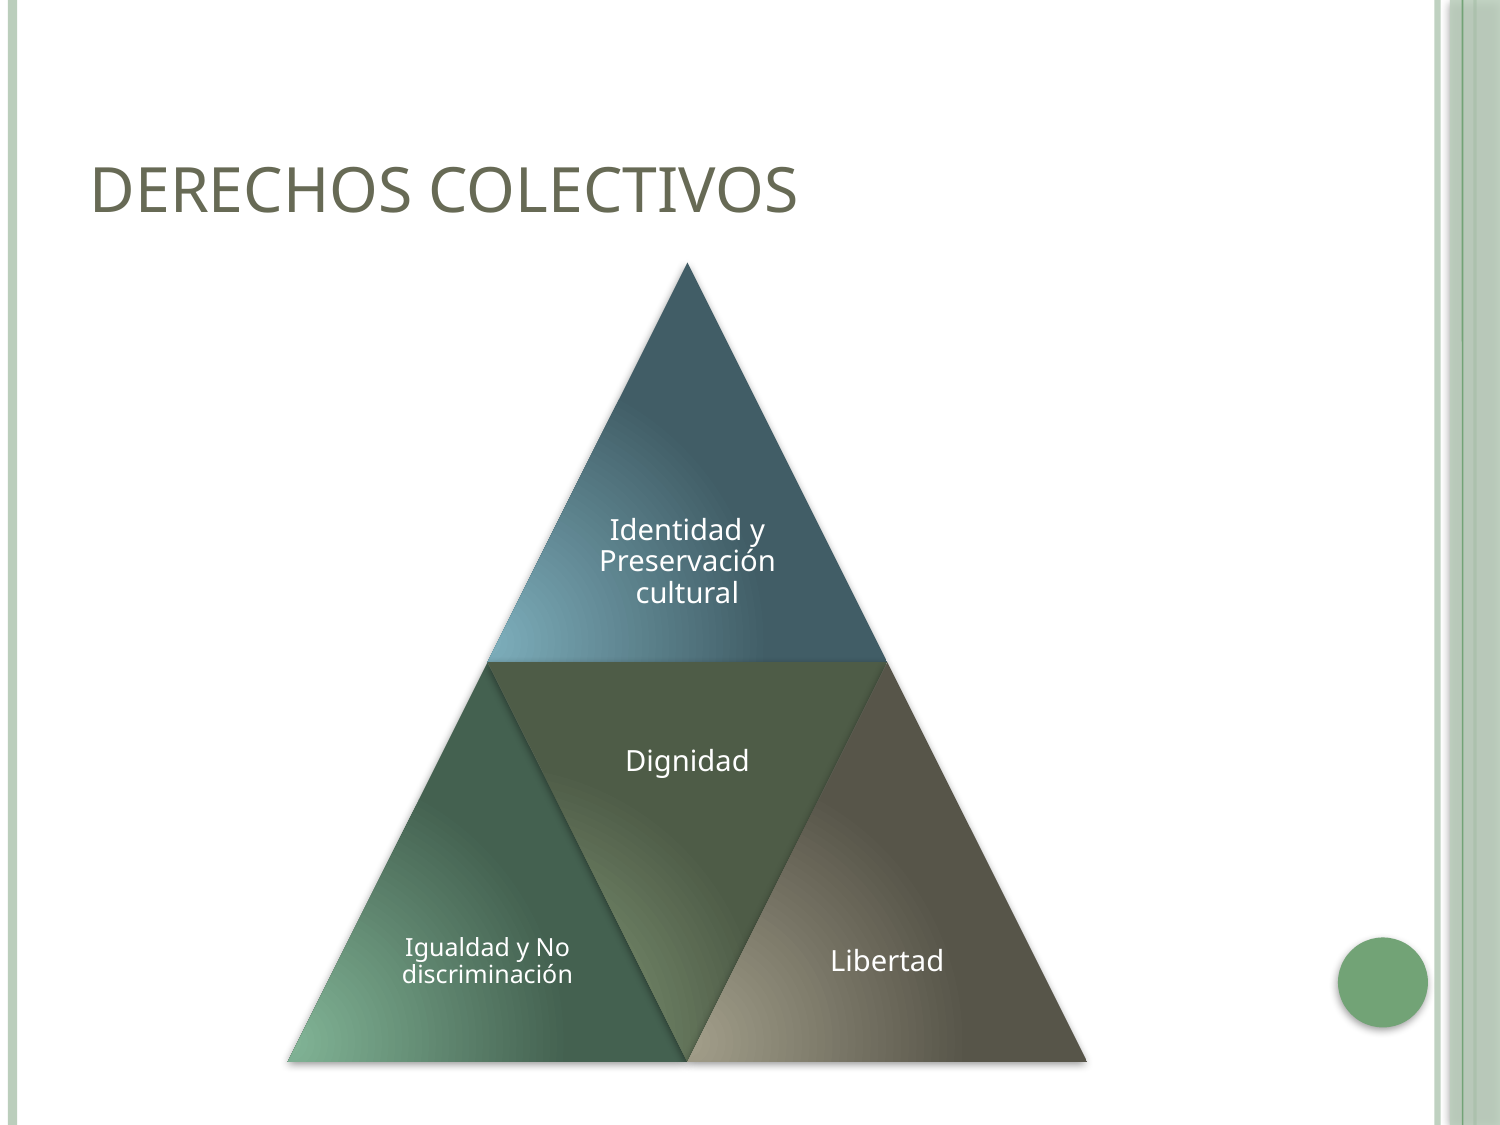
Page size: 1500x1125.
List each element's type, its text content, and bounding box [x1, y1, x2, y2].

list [74, 261, 1301, 1063]
title Derechos Colectivos [75, 45, 1300, 233]
